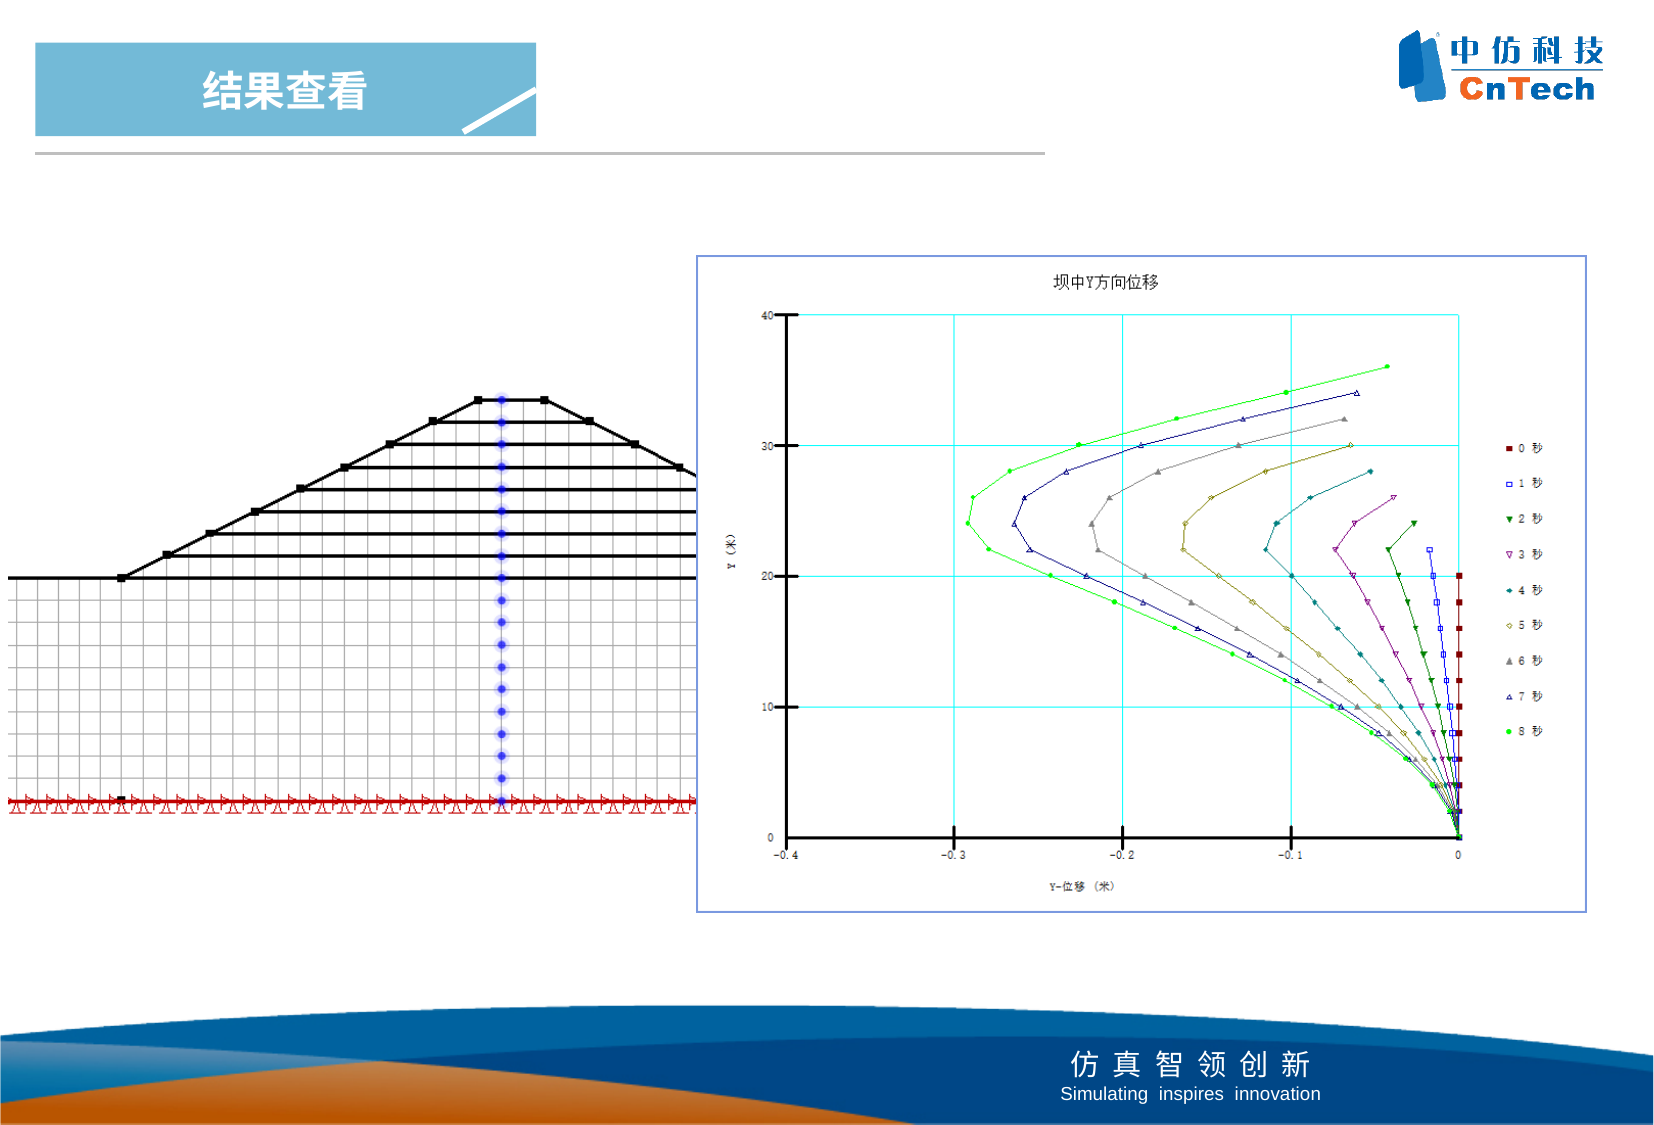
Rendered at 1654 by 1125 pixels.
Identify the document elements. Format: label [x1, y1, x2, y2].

picture [0, 0, 1654, 1125]
text_box [35, 42, 1046, 154]
